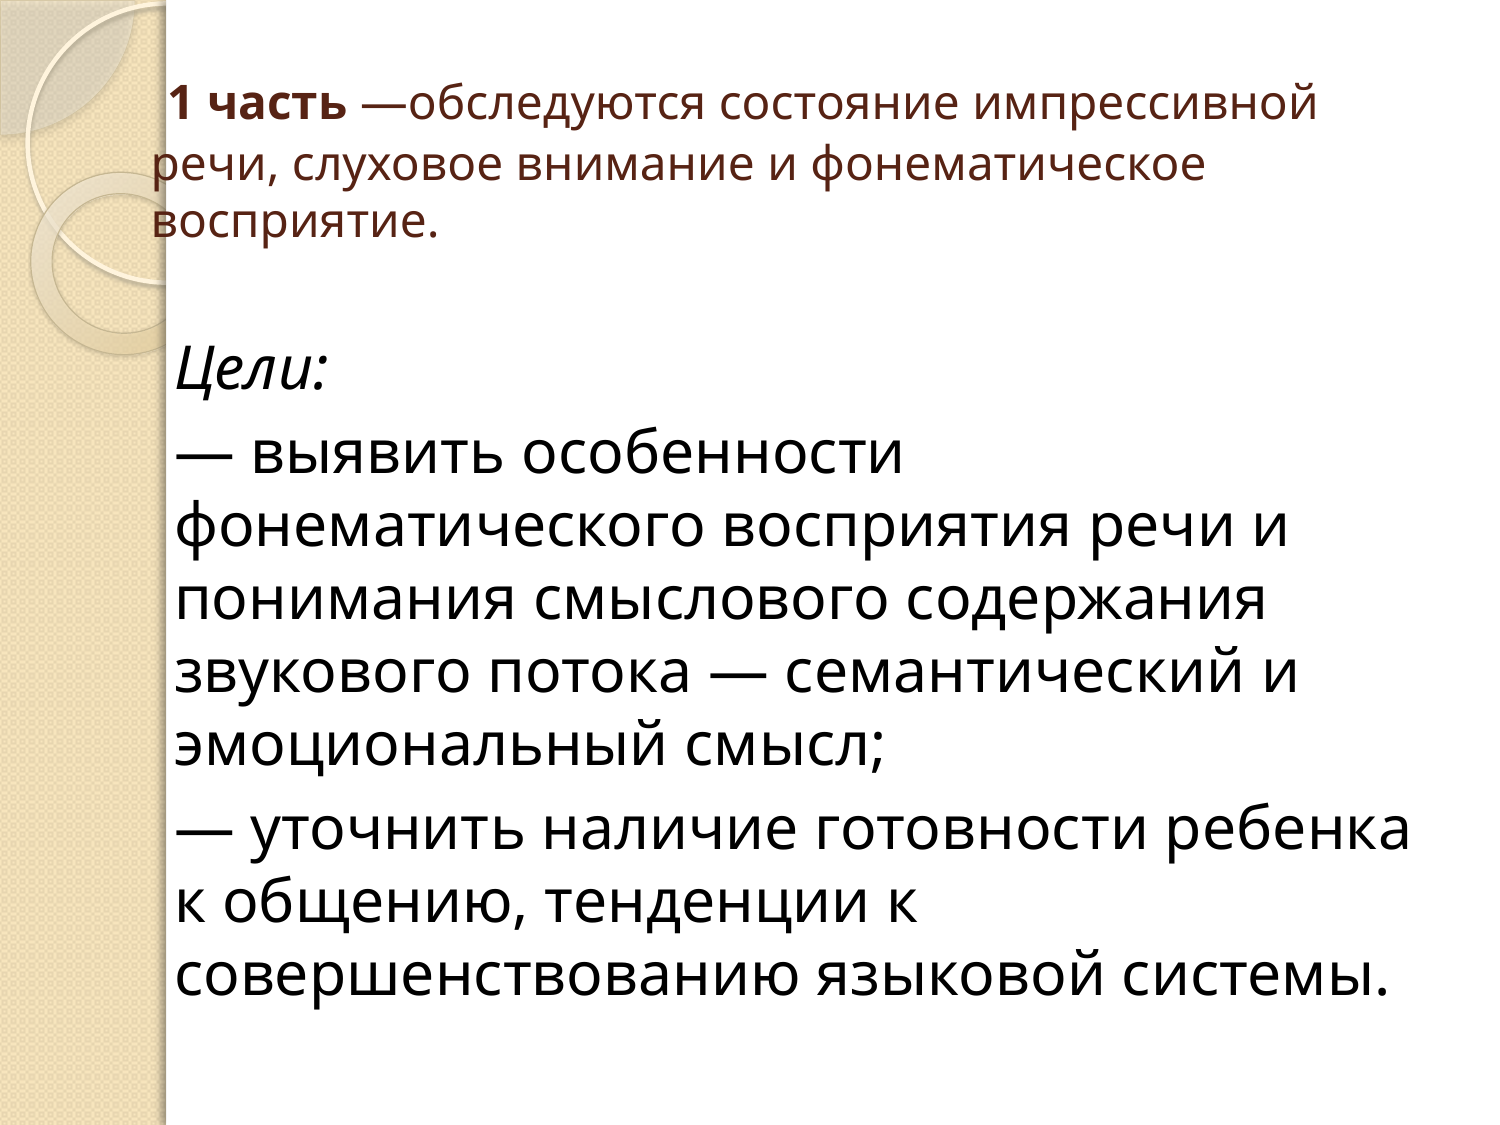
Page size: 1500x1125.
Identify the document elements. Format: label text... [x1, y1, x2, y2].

list Цели: — выявить особенности фонематического восприятия речи и понимания смыслового содержания звукового потока — семантический и эмоциональный смысл; — уточнить наличие готовности ребенка к общению, тенденции к совершенствованию языковой системы. [159, 237, 1466, 1025]
title 1 часть —обследуются состояние импрессивной речи, слуховое внимание и фонематическое восприятие. [135, 45, 1466, 256]
